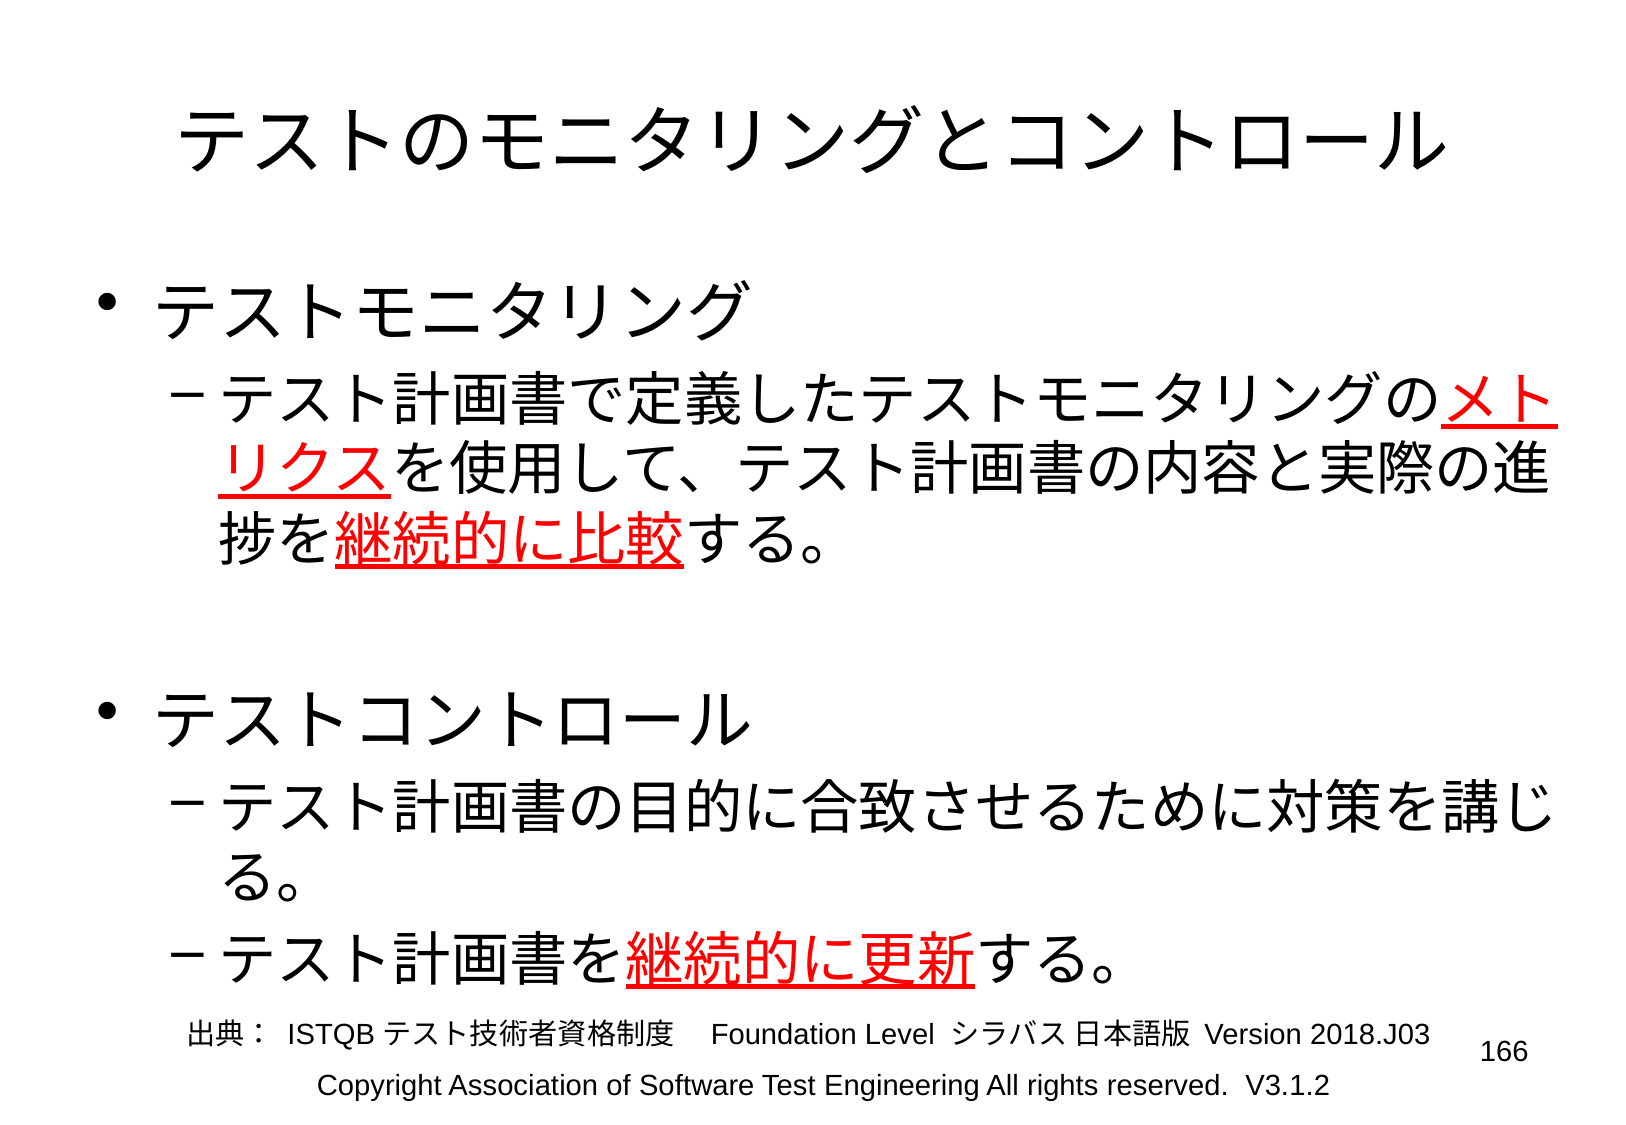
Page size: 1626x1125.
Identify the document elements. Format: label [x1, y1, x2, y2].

text_box [44, 1008, 1573, 1058]
list [80, 262, 1593, 1006]
slide_number [1416, 1058, 1544, 1103]
footer [233, 1058, 1416, 1103]
title [80, 44, 1544, 233]
